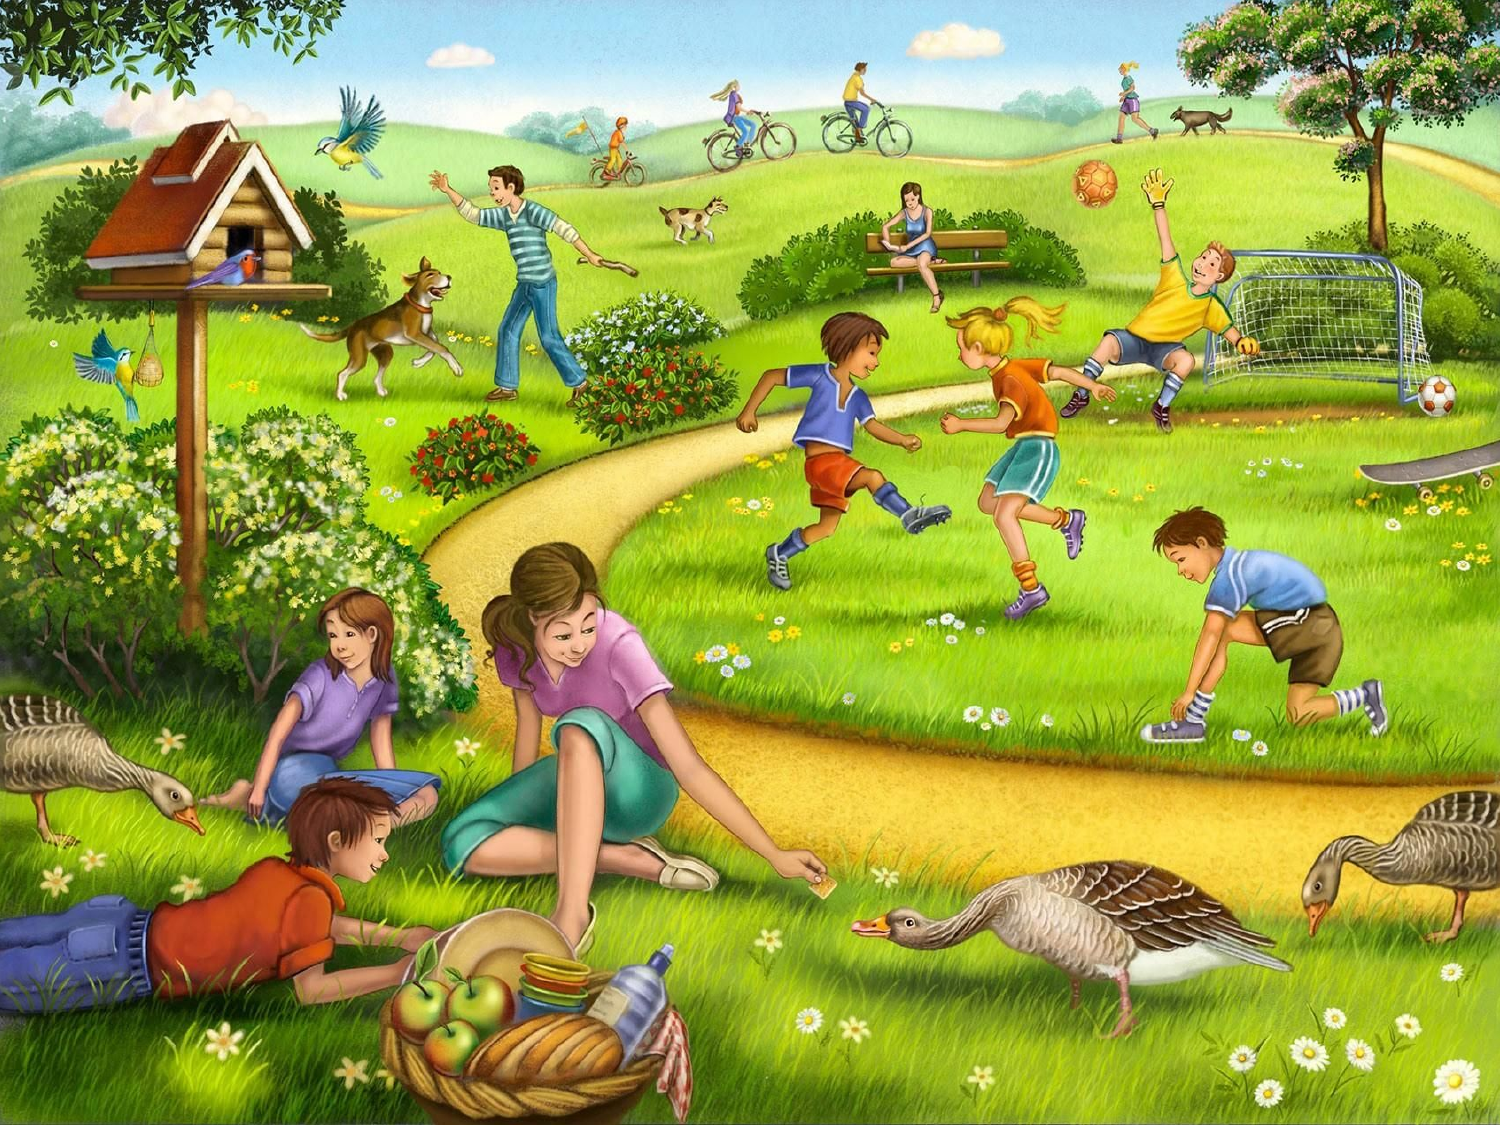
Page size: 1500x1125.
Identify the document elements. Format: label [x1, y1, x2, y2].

list [0, 0, 1500, 1125]
